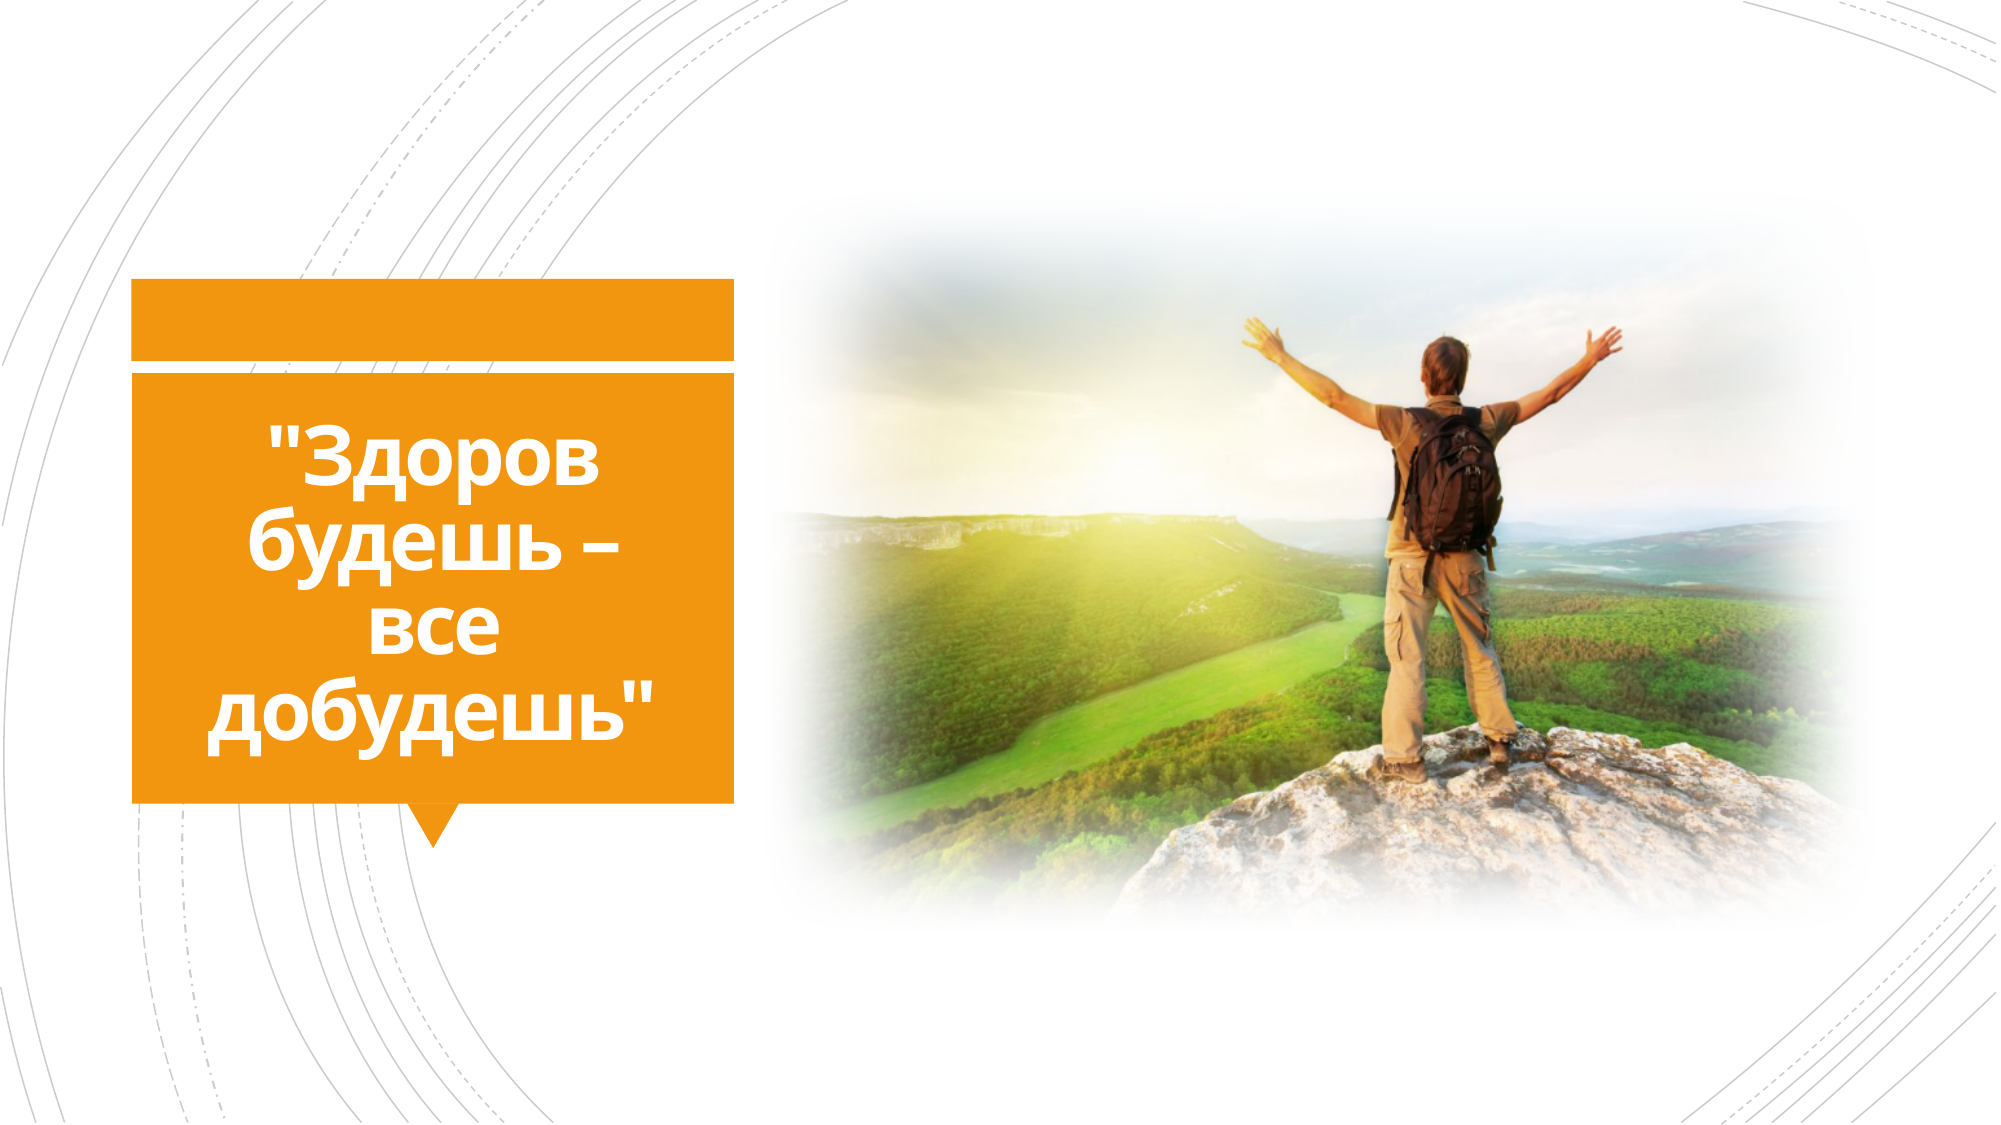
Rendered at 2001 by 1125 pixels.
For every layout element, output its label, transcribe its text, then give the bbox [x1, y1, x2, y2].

title "Здоров будешь – все добудешь" [145, 385, 720, 789]
picture [761, 188, 1880, 937]
